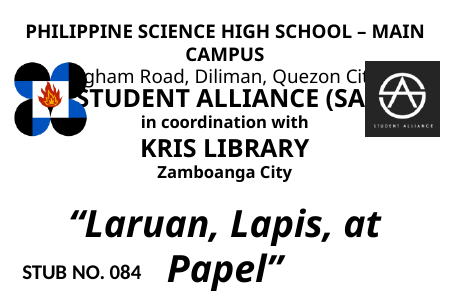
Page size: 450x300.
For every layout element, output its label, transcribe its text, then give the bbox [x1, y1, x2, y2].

text_box STUDENT ALLIANCE (SA) in coordination with KRIS LIBRARY Zamboanga City [0, 74, 450, 190]
text_box “Laruan, Lapis, at Papel” [0, 192, 450, 298]
picture [364, 60, 441, 137]
text_box STUB NO. 084 [7, 251, 213, 292]
picture [12, 60, 88, 137]
text_box PHILIPPINE SCIENCE HIGH SCHOOL – MAIN CAMPUS Agham Road, Diliman, Quezon City [0, 12, 450, 74]
